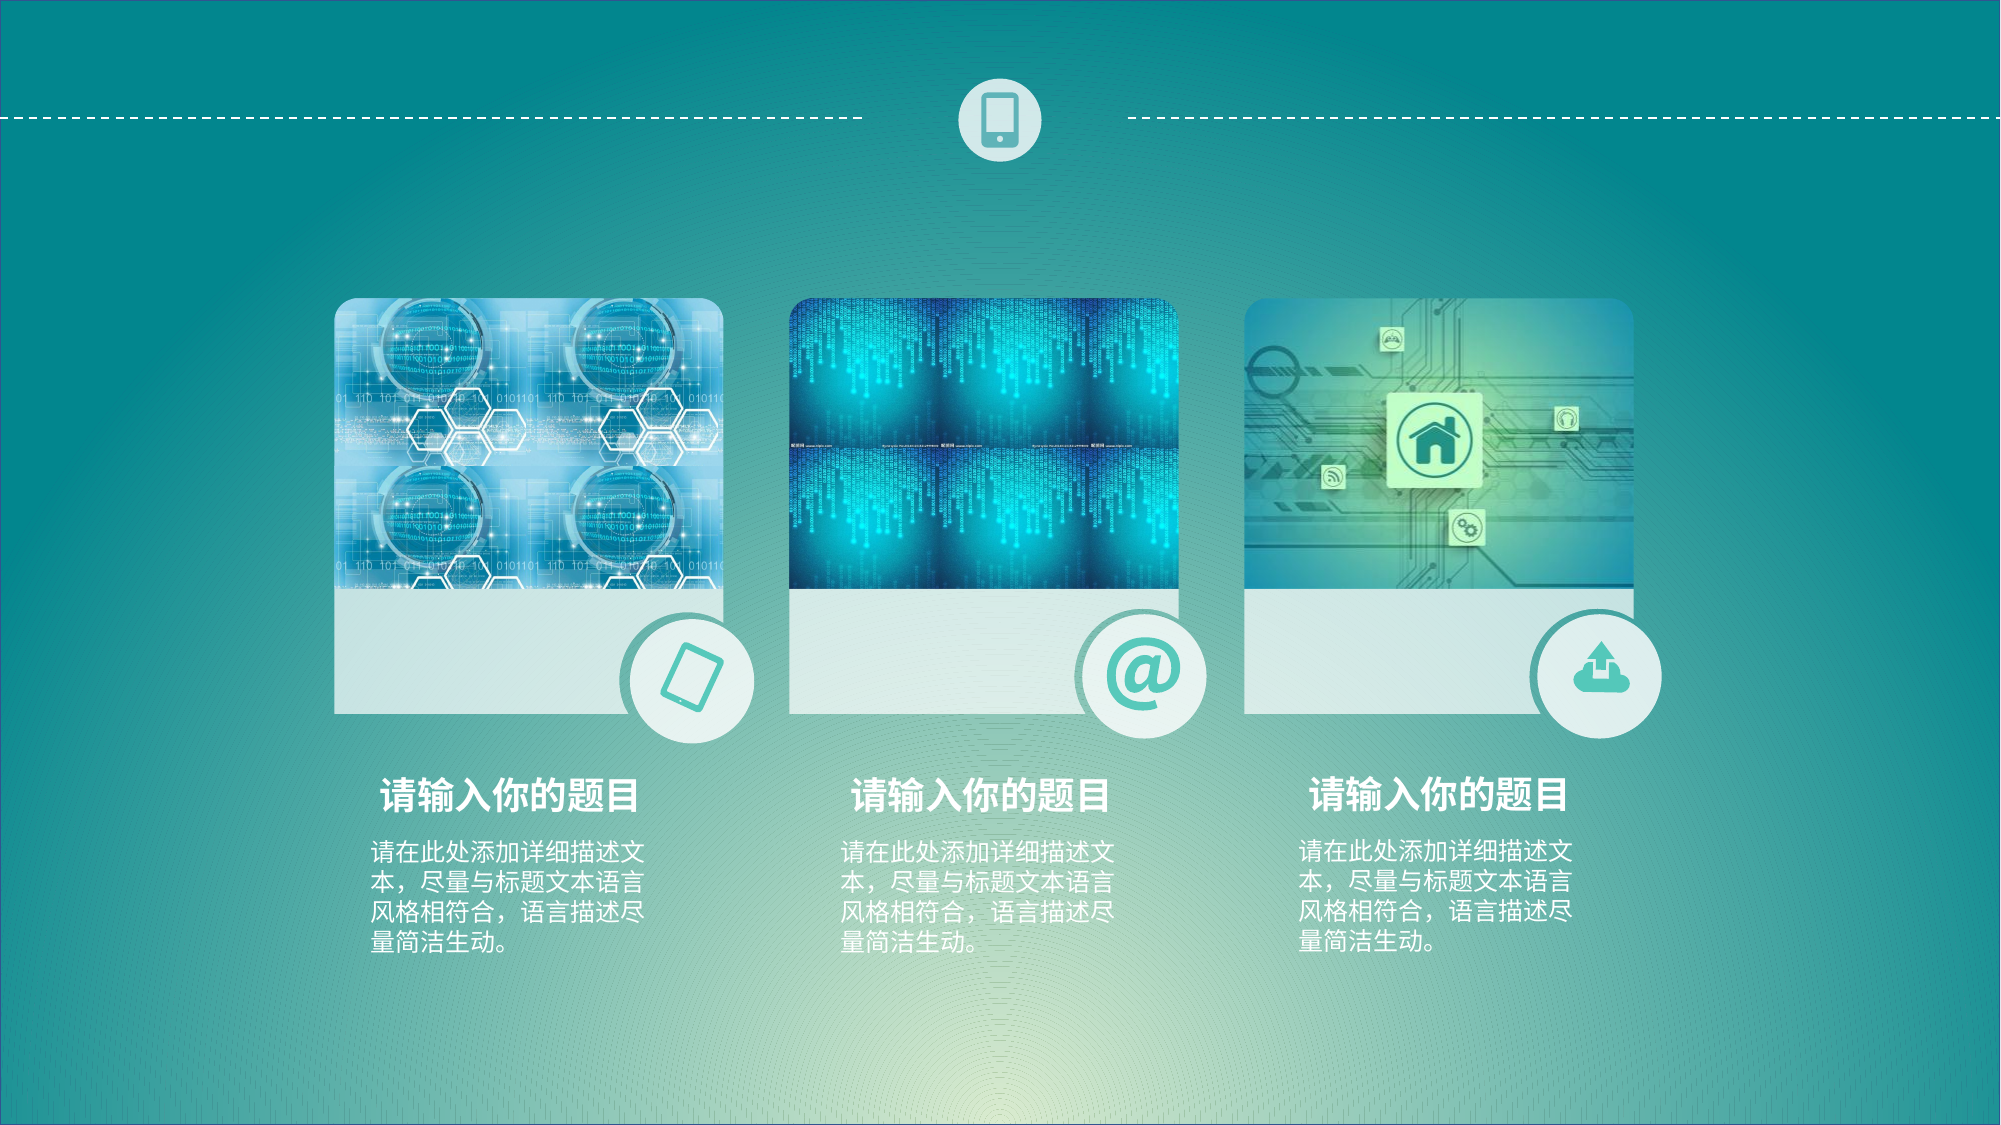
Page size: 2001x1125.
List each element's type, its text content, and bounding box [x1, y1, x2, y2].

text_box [789, 298, 1179, 714]
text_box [629, 619, 755, 744]
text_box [1537, 614, 1662, 739]
text_box 请在此处添加详细描述文本，尽量与标题文本语言风格相符合，语言描述尽量简洁生动。 [355, 829, 667, 964]
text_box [1283, 763, 1595, 965]
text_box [1244, 298, 1634, 714]
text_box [958, 78, 1042, 162]
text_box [1082, 614, 1207, 739]
text_box 请输入你的题目 [364, 764, 658, 825]
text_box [334, 298, 724, 714]
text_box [825, 764, 1138, 966]
